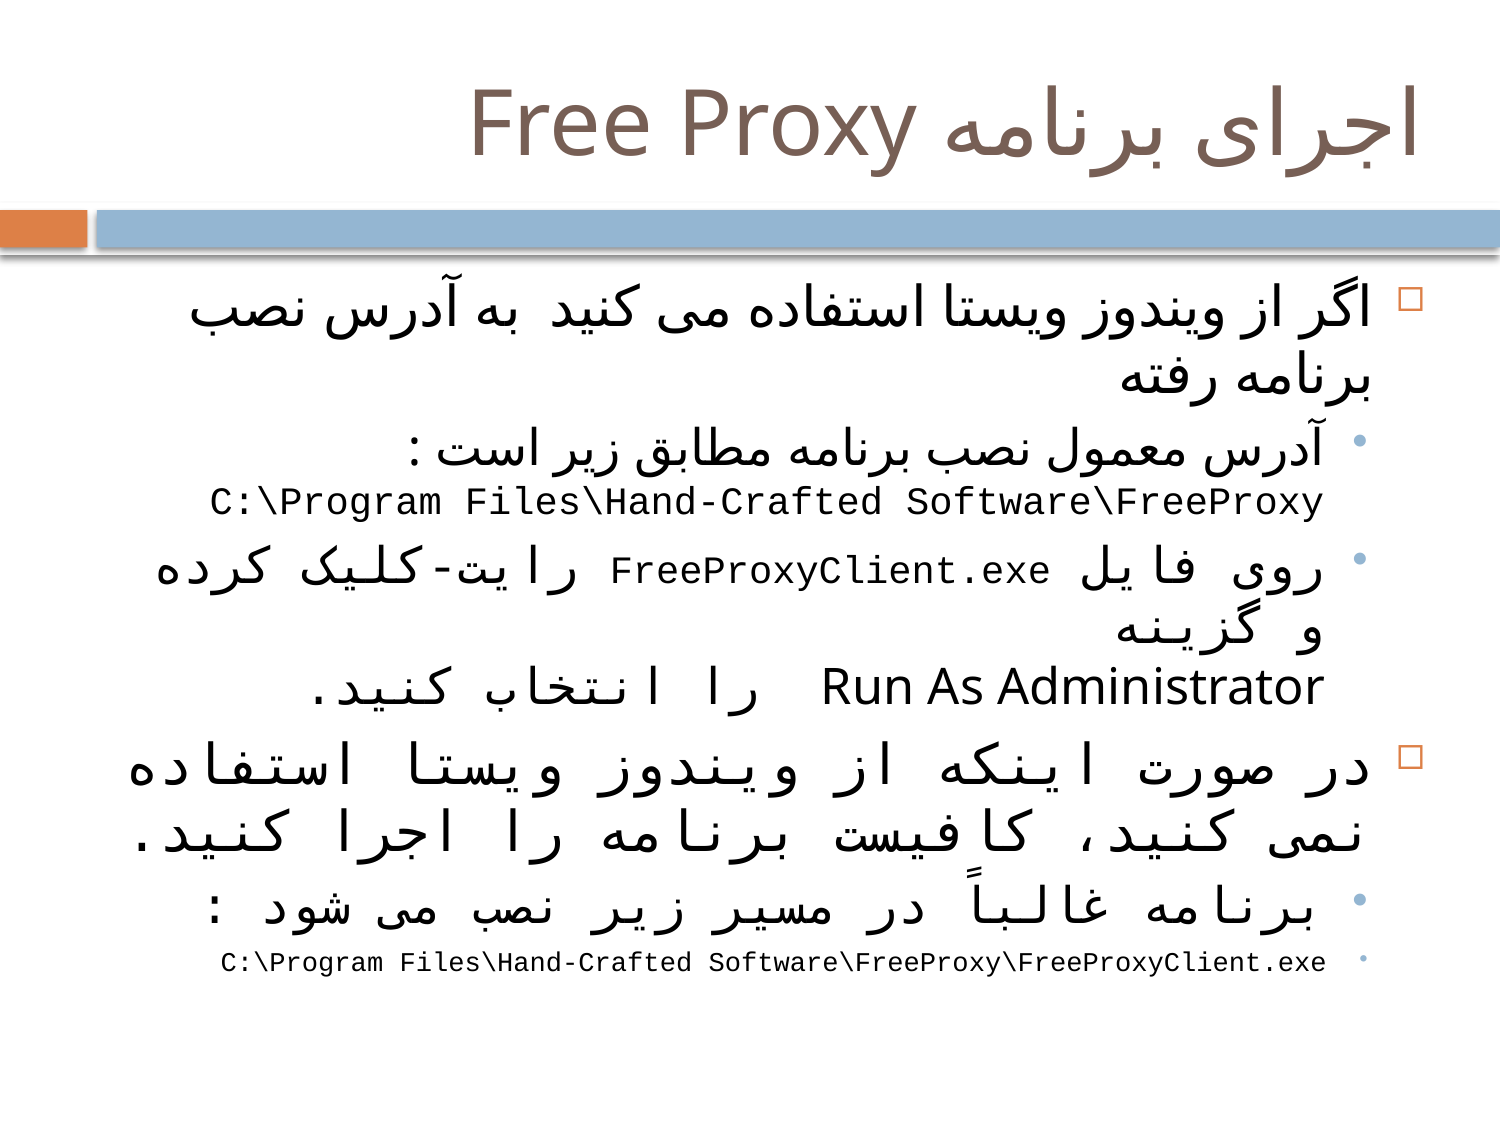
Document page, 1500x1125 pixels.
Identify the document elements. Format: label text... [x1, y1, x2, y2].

title اجرای برنامه Free Proxy [100, 37, 1438, 200]
list اگر از ویندوز ویستا استفاده می کنید به آدرس نصب برنامه رفته آدرس معمول نصب برنامه مطابق زیر است : C:\Program Files\Hand-Crafted Software\FreeProxy روی فایل FreeProxyClient.exe رایت-کلیک کرده و گزینه Run As Administrator را انتخاب کنید. در صورت اینکه از ویندوز ویستا استفاده نمی کنید، کافیست برنامه را اجرا کنید. برنامه غالباً در مسیر زیر نصب می شود : C:\Program Files\Hand-Crafted Software\FreeProxy\FreeProxyClient.exe [100, 262, 1438, 1000]
